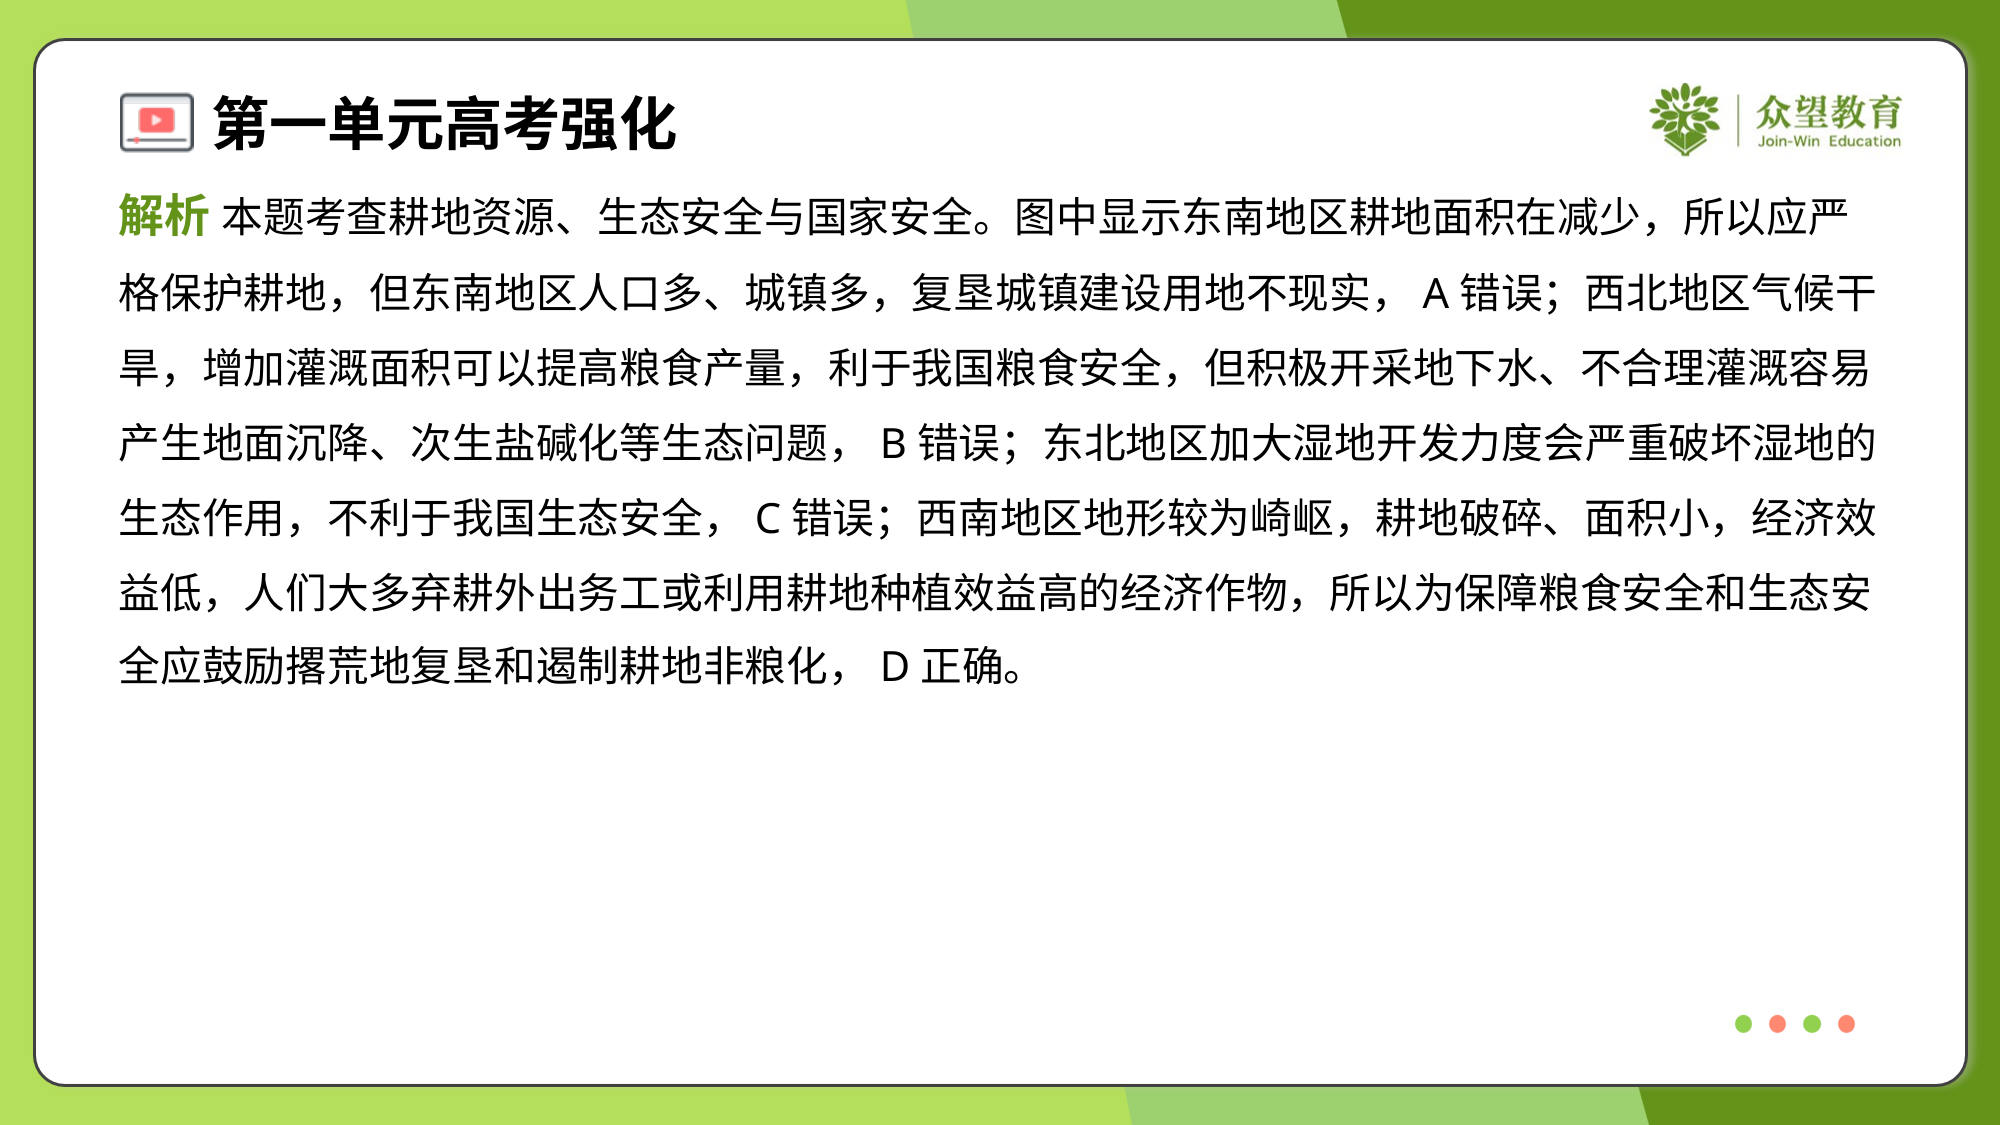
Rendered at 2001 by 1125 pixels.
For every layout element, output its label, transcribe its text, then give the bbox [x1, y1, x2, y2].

picture [0, 0, 2000, 1125]
text_box 解析 本题考查耕地资源、生态安全与国家安全。图中显示东南地区耕地面积在减少，所以应严 格保护耕地，但东南地区人口多、城镇多，复垦城镇建设用地不现实，A错误；西北地区气候干 旱，增加灌溉面积可以提高粮食产量，利于我国粮食安全，但积极开采地下水、不合理灌溉容易 产生地面沉降、次生盐碱化等生态问题，B错误；东北地区加大湿地开发力度会严重破坏湿地的 生态作用，不利于我国生态安全，C错误；西南地区地形较为崎岖，耕地破碎、面积小，经济效 益低，人们大多弃耕外出务工或利用耕地种植效益高的经济作物，所以为保障粮食安全和生态安 全应鼓励撂荒地复垦和遏制耕地非粮化，D正确。 [118, 164, 1883, 683]
